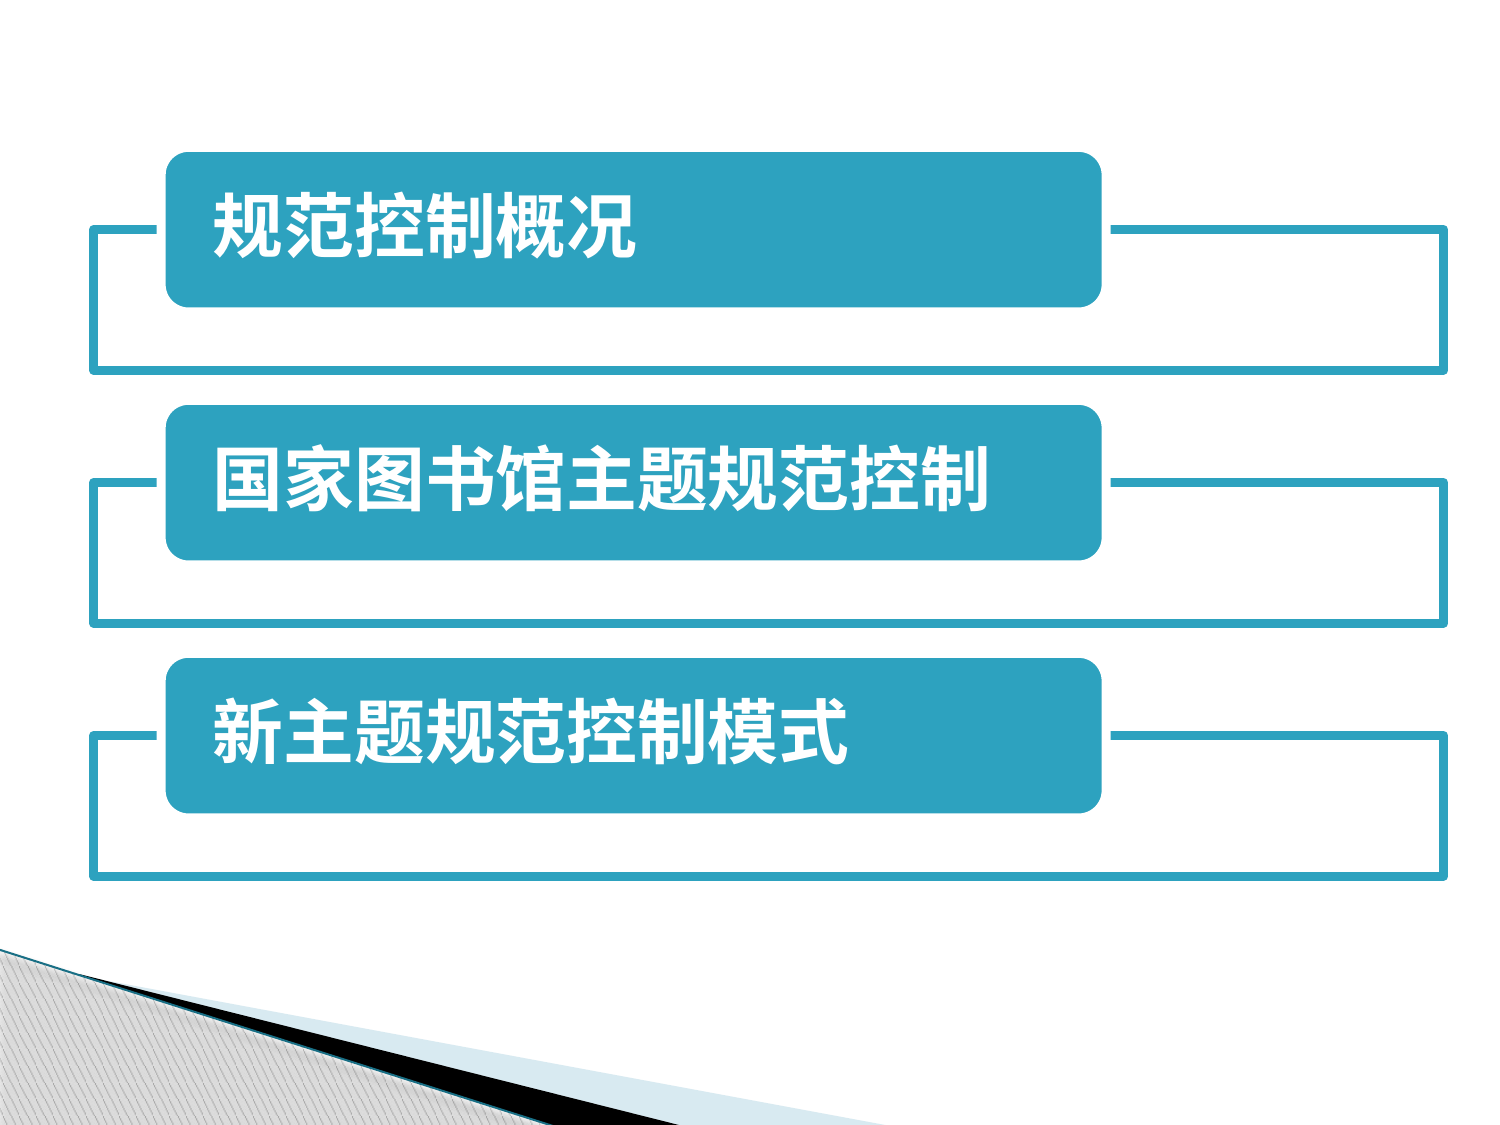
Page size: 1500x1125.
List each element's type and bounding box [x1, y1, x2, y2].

list [93, 140, 1444, 884]
